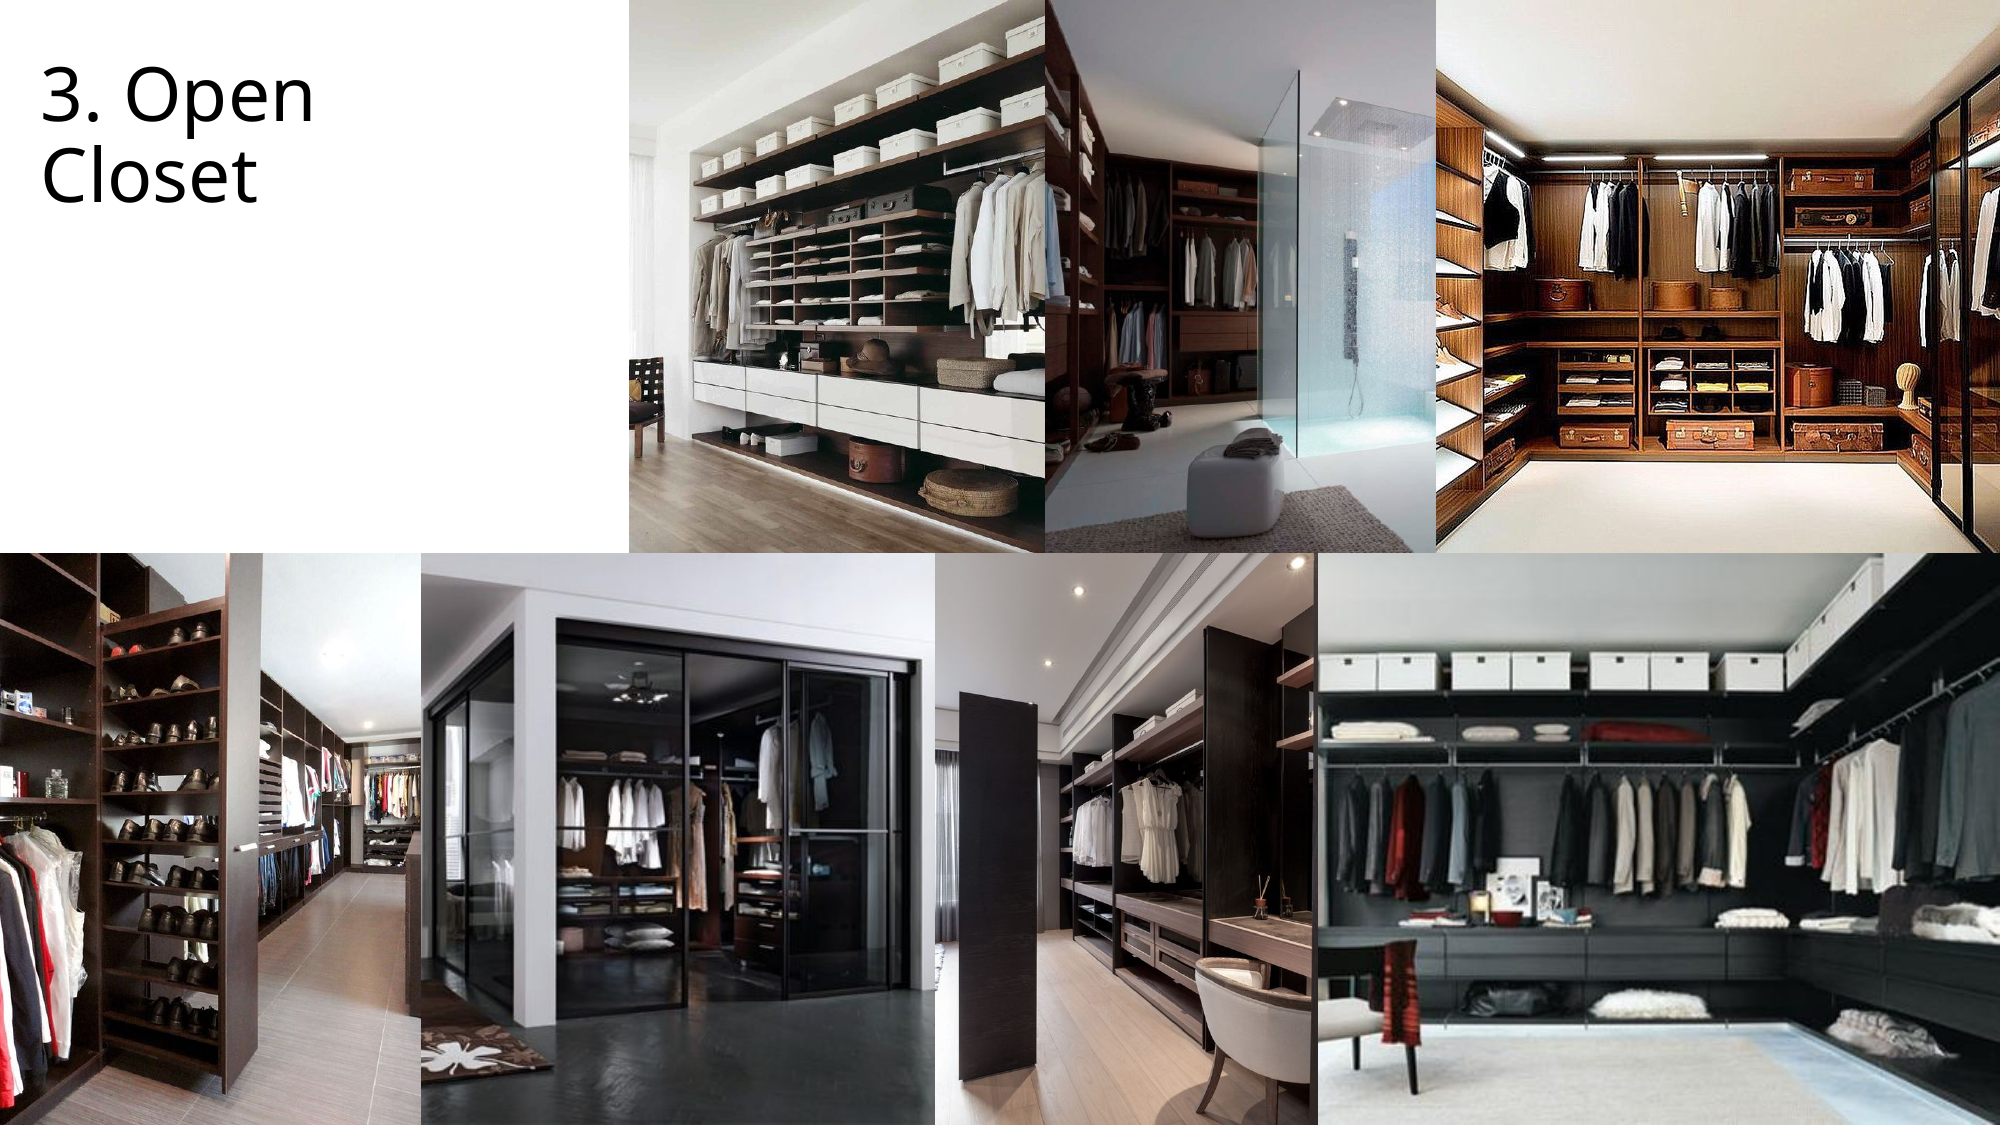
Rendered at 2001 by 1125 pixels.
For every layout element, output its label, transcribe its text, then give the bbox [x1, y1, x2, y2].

text_box 3. Open Closet [25, 28, 562, 247]
picture [0, 0, 2000, 1125]
